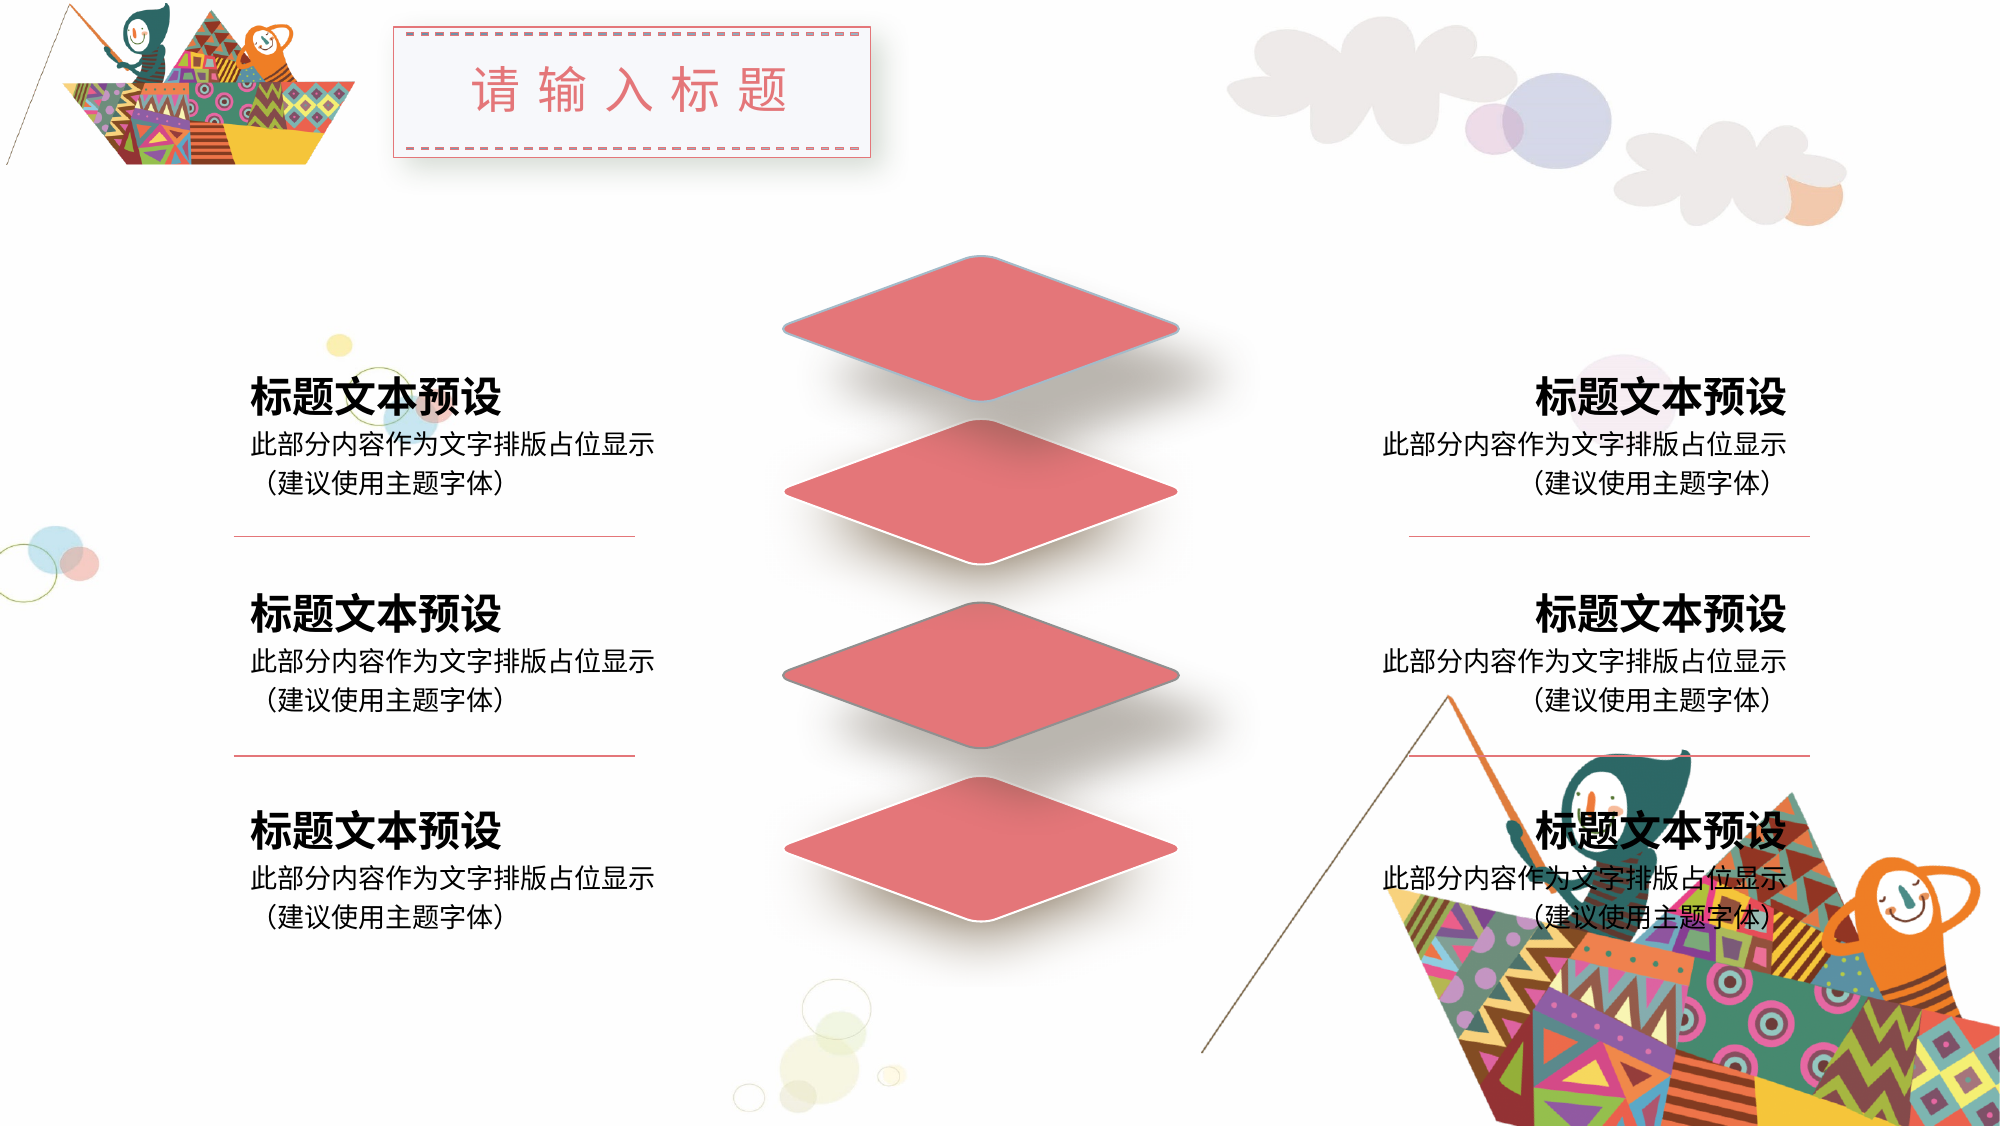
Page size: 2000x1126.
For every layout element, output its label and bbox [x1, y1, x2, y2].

text_box [781, 254, 1181, 369]
text_box [392, 26, 871, 159]
text_box [233, 370, 1811, 939]
picture [0, 0, 2000, 1126]
